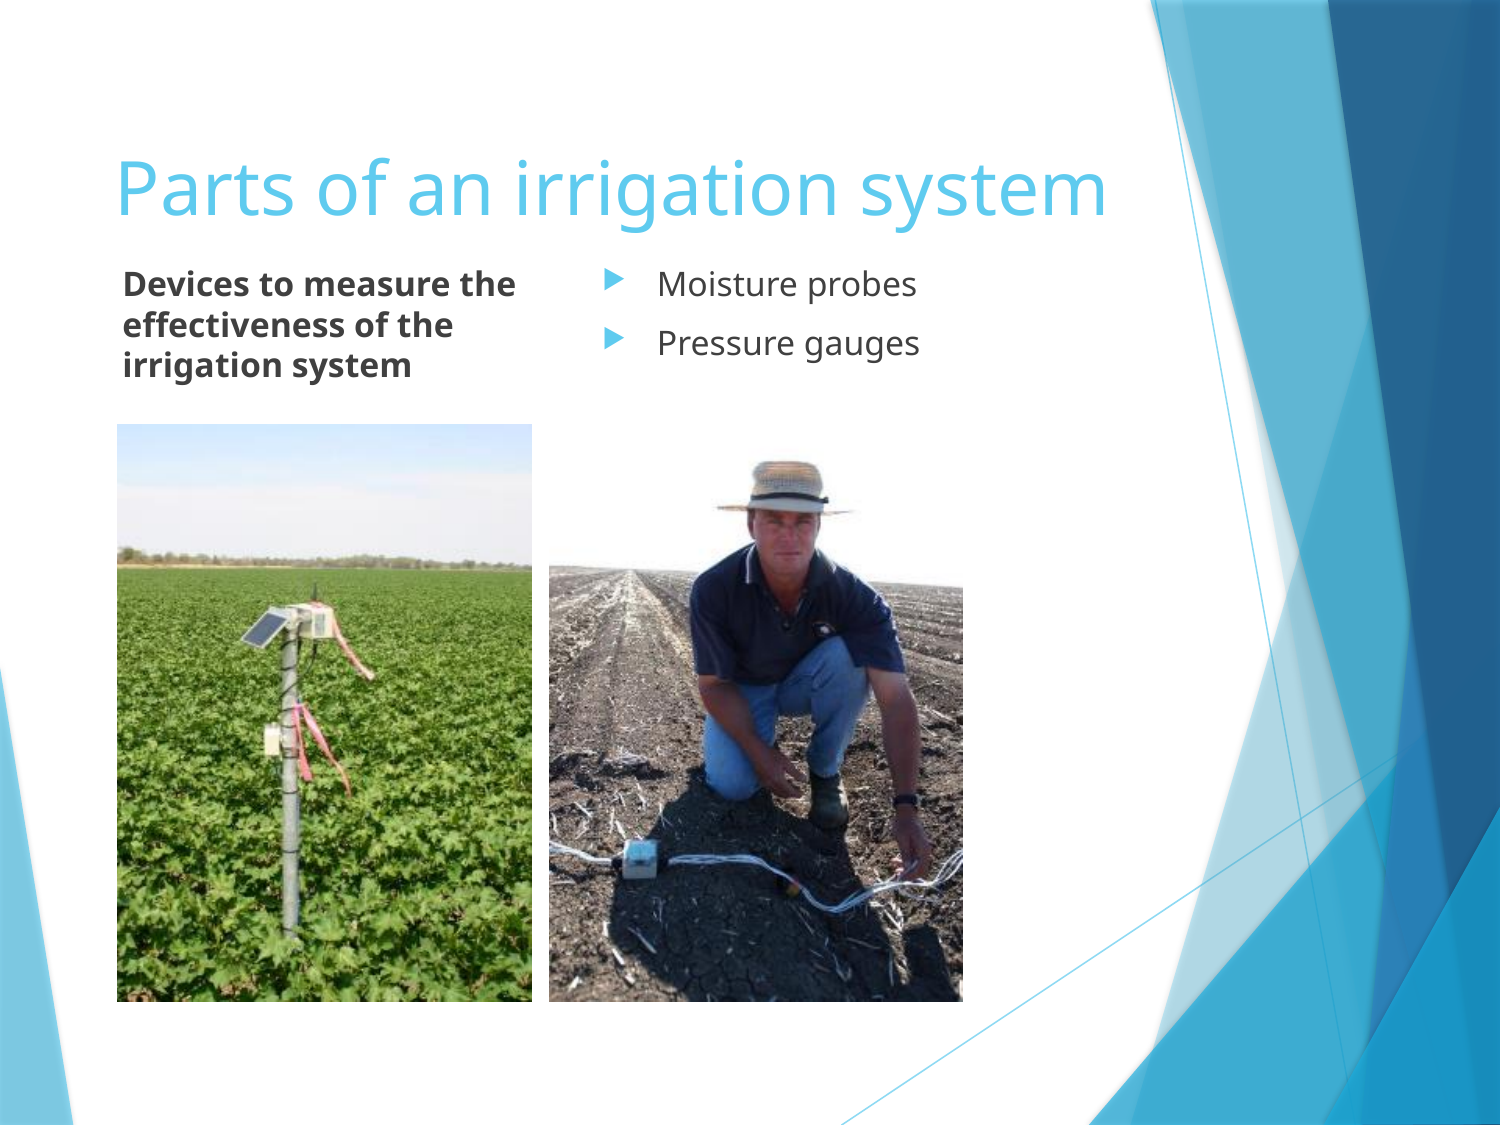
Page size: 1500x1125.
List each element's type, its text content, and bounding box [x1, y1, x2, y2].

list Devices to measure the effectiveness of the irrigation system Moisture probes Pressure gauges [99, 255, 1105, 492]
picture [548, 423, 964, 1003]
picture [116, 423, 533, 1003]
title Parts of an irrigation system [99, 133, 1142, 350]
